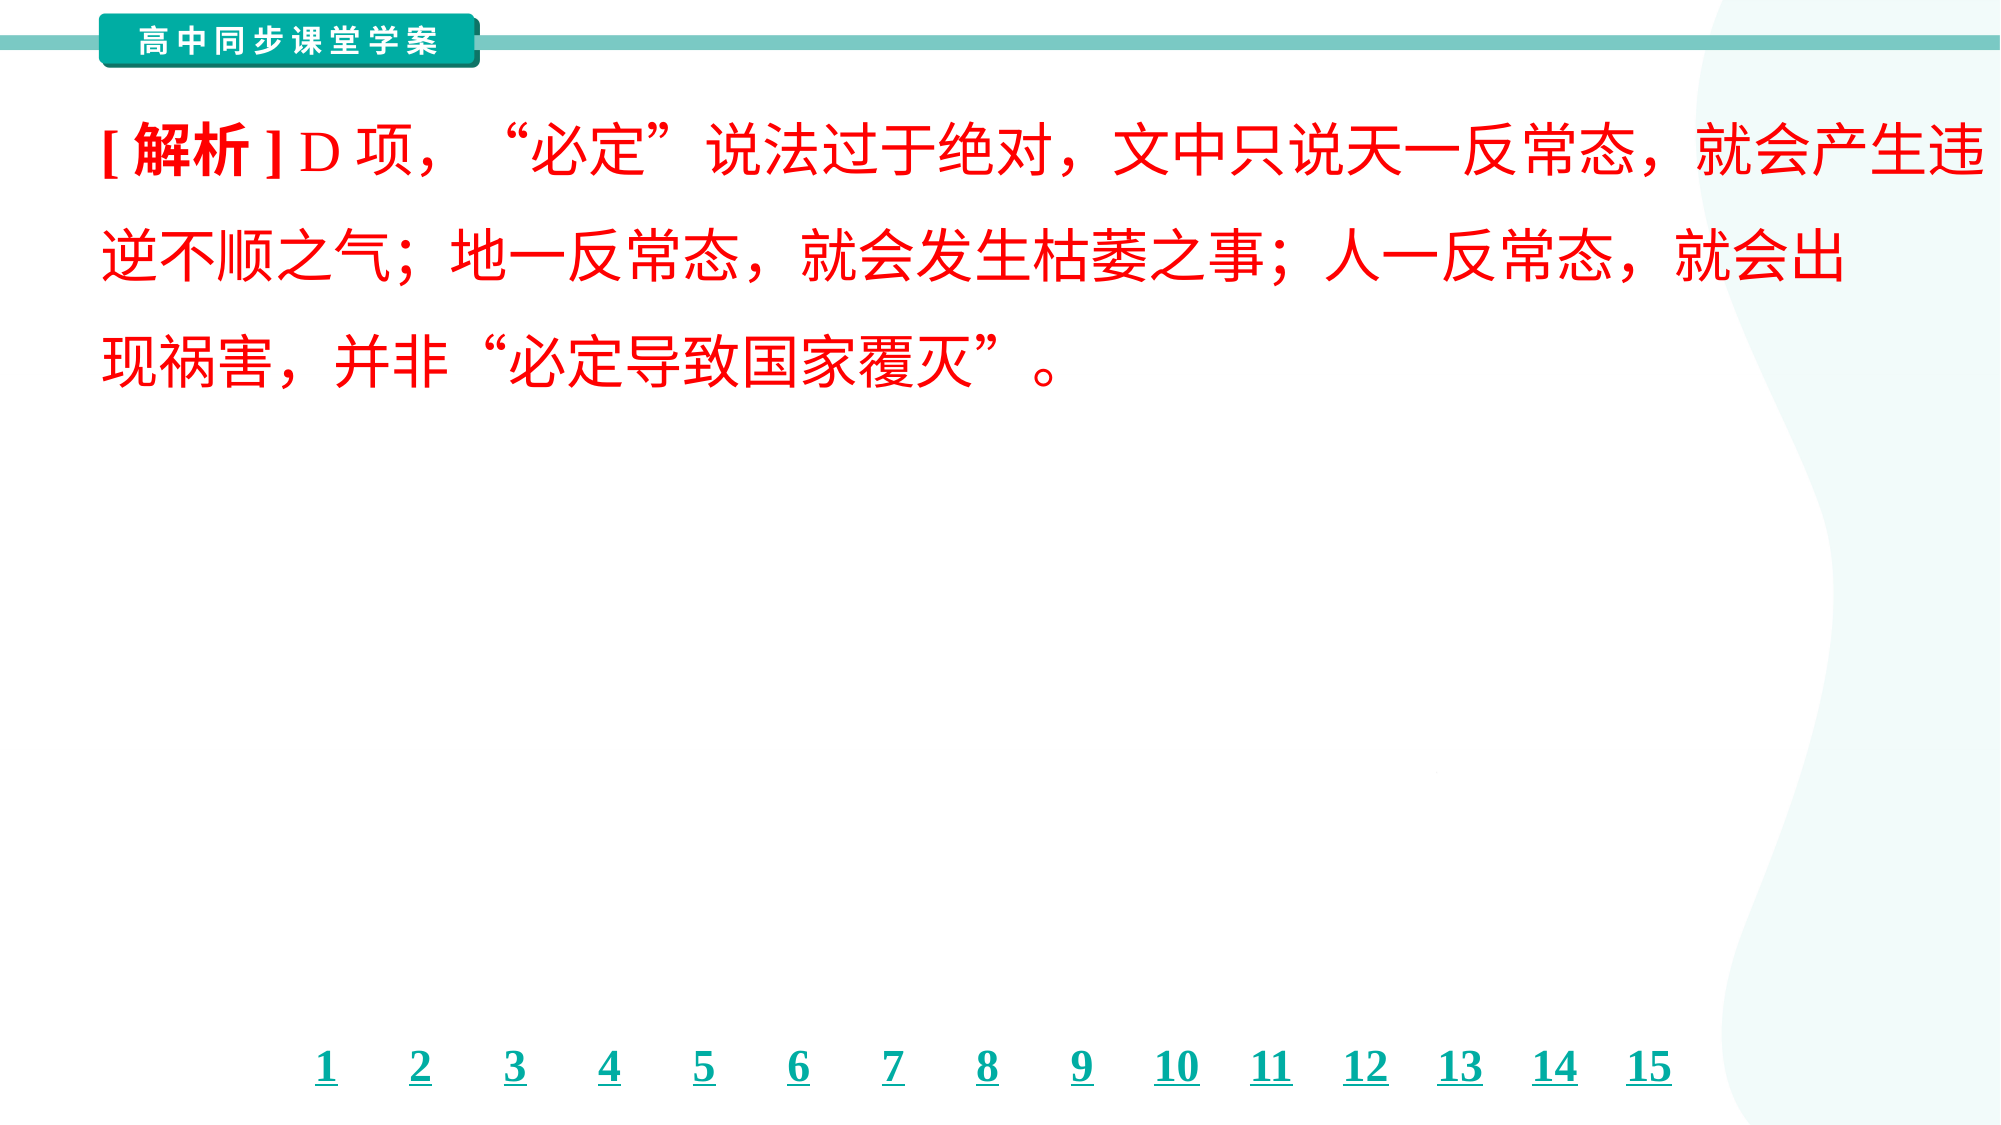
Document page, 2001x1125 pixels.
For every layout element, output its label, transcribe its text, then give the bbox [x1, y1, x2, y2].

picture [0, 0, 2000, 1125]
text_box [解析] D项，“必定”说法过于绝对，文中只说天一反常态，就会产生违 逆不顺之气；地一反常态，就会发生枯萎之事；人一反常态，就会出 现祸害，并非“必定导致国家覆灭”。 [100, 76, 1899, 396]
